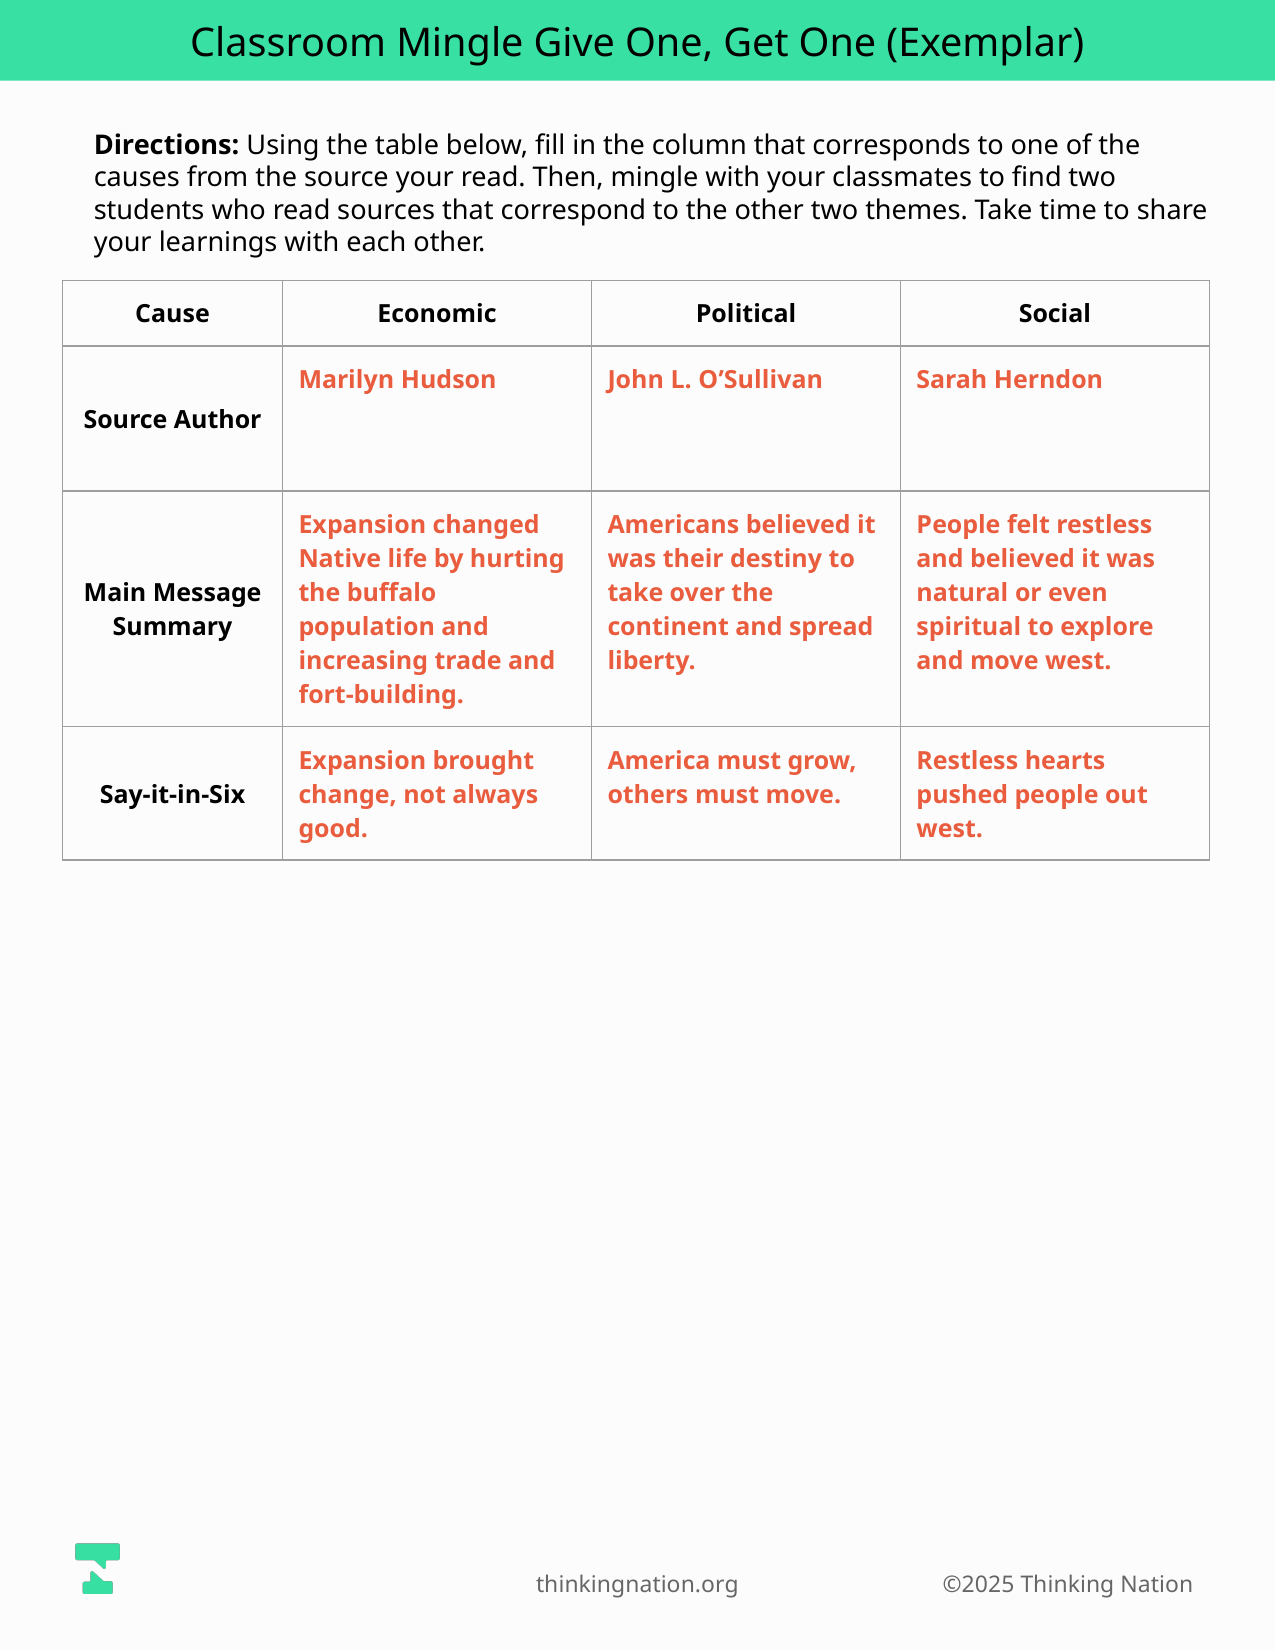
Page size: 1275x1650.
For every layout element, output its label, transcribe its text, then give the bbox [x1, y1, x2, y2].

text_box thinkingnation.org [486, 1553, 789, 1605]
text_box Directions: Using the table below, fill in the column that corresponds to one of the causes from the source your read. Then, mingle with your classmates to find two students who read sources that correspond to the other two themes. Take time to share your learnings with each other. [74, 108, 1246, 241]
table_cell Say-it-in-Six [63, 727, 282, 859]
table_cell Main Message Summary [63, 492, 282, 726]
table_header Political [592, 281, 900, 345]
table_cell John L. O’Sullivan [592, 347, 900, 490]
table_cell Sarah Herndon [901, 347, 1209, 490]
text_box ©2025 Thinking Nation [907, 1553, 1210, 1605]
picture [62, 1533, 133, 1604]
table_header Cause [63, 281, 282, 345]
table_cell Americans believed it was their destiny to take over the continent and spread liberty. [592, 492, 900, 726]
table_cell Expansion changed Native life by hurting the buffalo population and increasing trade and fort-building. [283, 492, 591, 726]
table_header Social [901, 281, 1209, 345]
table_cell Expansion brought change, not always good. [283, 727, 591, 859]
table_cell Marilyn Hudson [283, 347, 591, 490]
text_box Classroom Mingle Give One, Get One (Exemplar) [0, 0, 1275, 81]
table_cell Restless hearts pushed people out west. [901, 727, 1209, 859]
table_cell America must grow, others must move. [592, 727, 900, 859]
table_cell Source Author [63, 347, 282, 490]
table_header Economic [283, 281, 591, 345]
table_cell People felt restless and believed it was natural or even spiritual to explore and move west. [901, 492, 1209, 726]
